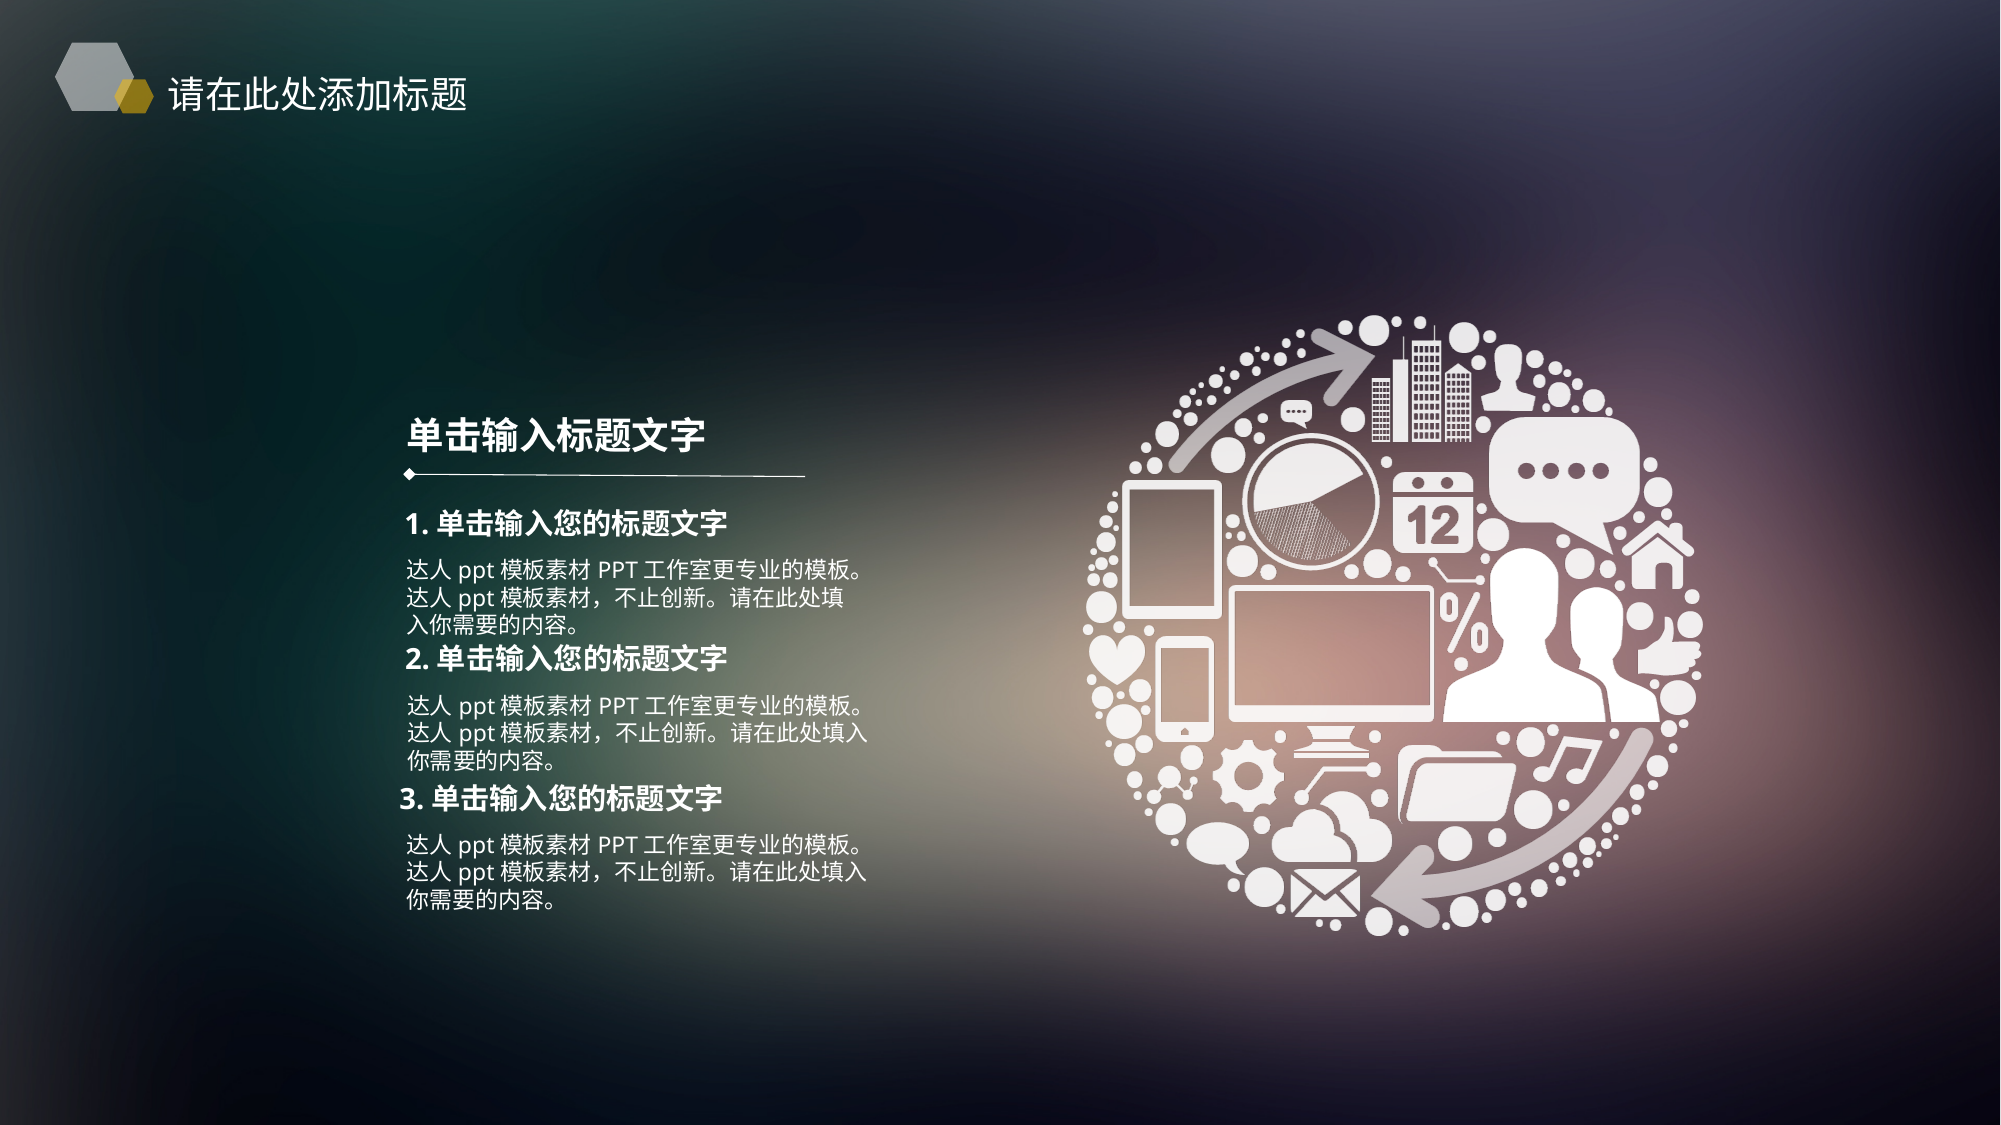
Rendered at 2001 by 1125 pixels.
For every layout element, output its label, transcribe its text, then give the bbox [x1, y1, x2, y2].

text_box 3.单击输入您的标题文字 [380, 772, 743, 823]
text_box 达人ppt模板素材PPT工作室更专业的模板。达人ppt模板素材，不止创新。请在此处填入你需要的内容。 [392, 684, 887, 782]
text_box 单击输入标题文字 [381, 404, 732, 465]
text_box 达人ppt模板素材PPT工作室更专业的模板。达人ppt模板素材，不止创新。请在此处填入你需要的内容。 [391, 823, 897, 921]
text_box 1.单击输入您的标题文字 [380, 498, 753, 548]
text_box 达人ppt模板素材PPT工作室更专业的模板。达人ppt模板素材，不止创新。请在此处填入你需要的内容。 [391, 548, 881, 646]
text_box 请在此处添加标题 [153, 63, 483, 124]
text_box [54, 42, 135, 111]
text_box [409, 473, 806, 477]
text_box 2.单击输入您的标题文字 [381, 633, 753, 684]
picture [0, 0, 2001, 1125]
text_box [114, 79, 153, 114]
